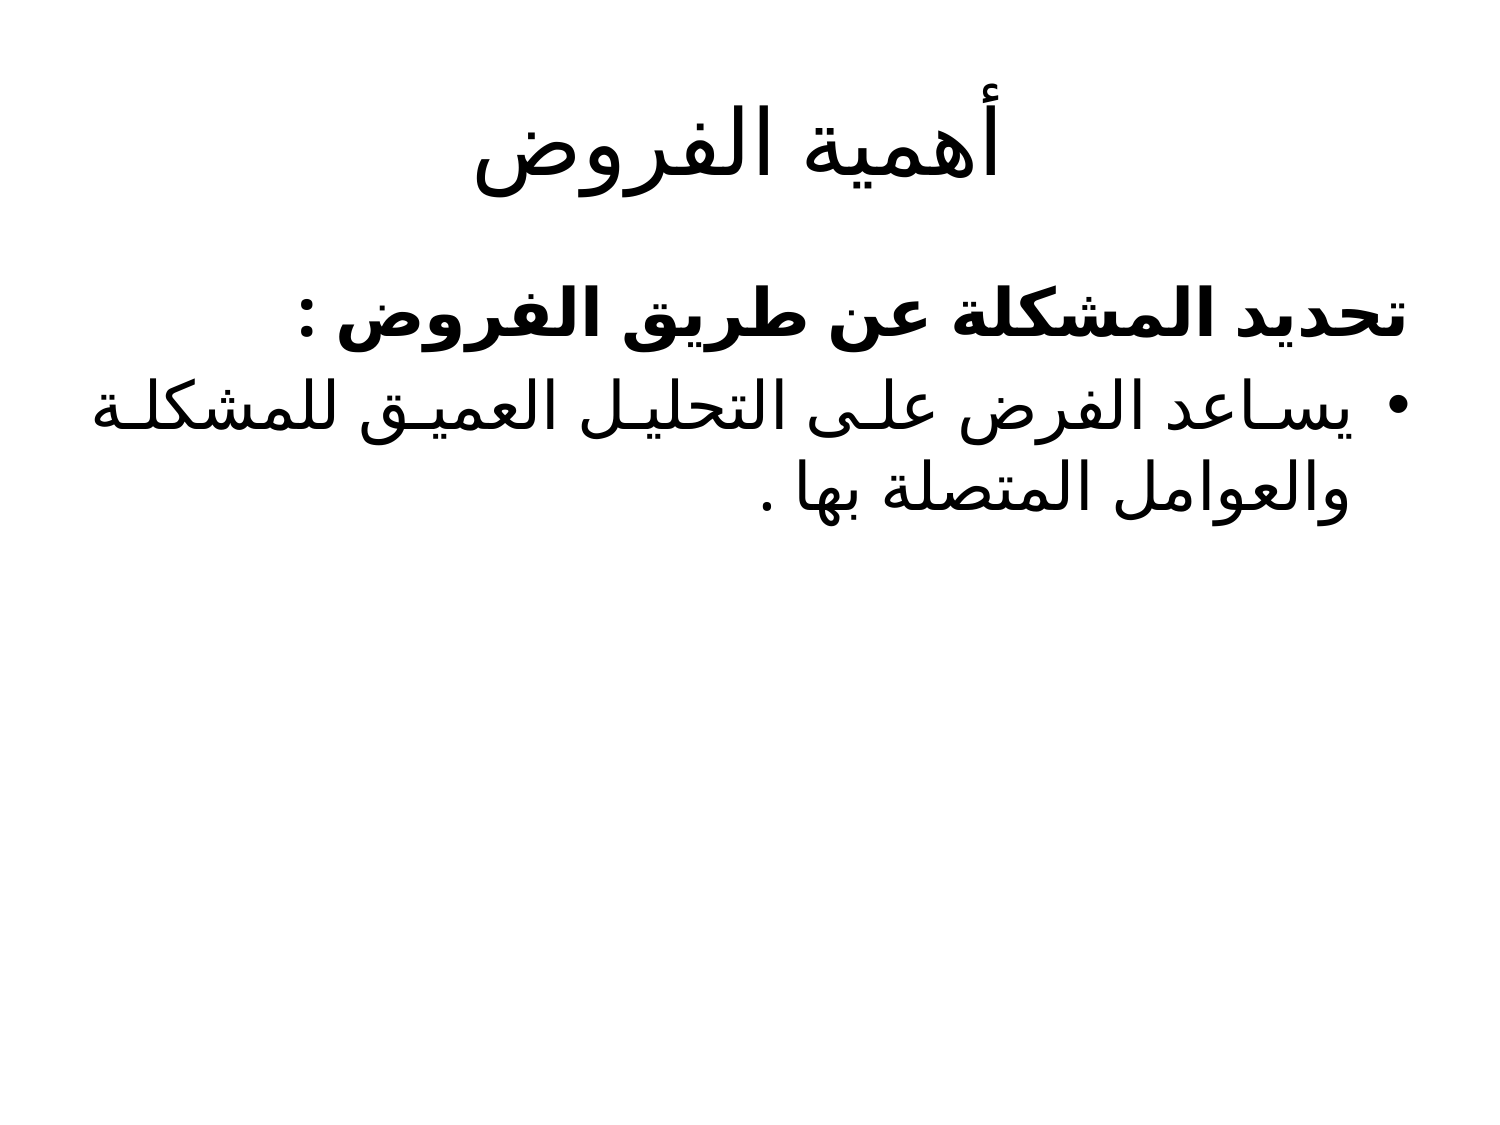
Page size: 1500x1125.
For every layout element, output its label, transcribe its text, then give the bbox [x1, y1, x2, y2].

list تحديد المشكلة عن طريق الفروض : يساعد الفرض على التحليل العميق للمشكلة والعوامل المتصلة بها . [75, 262, 1425, 1005]
title أهمية الفروض [75, 45, 1425, 233]
